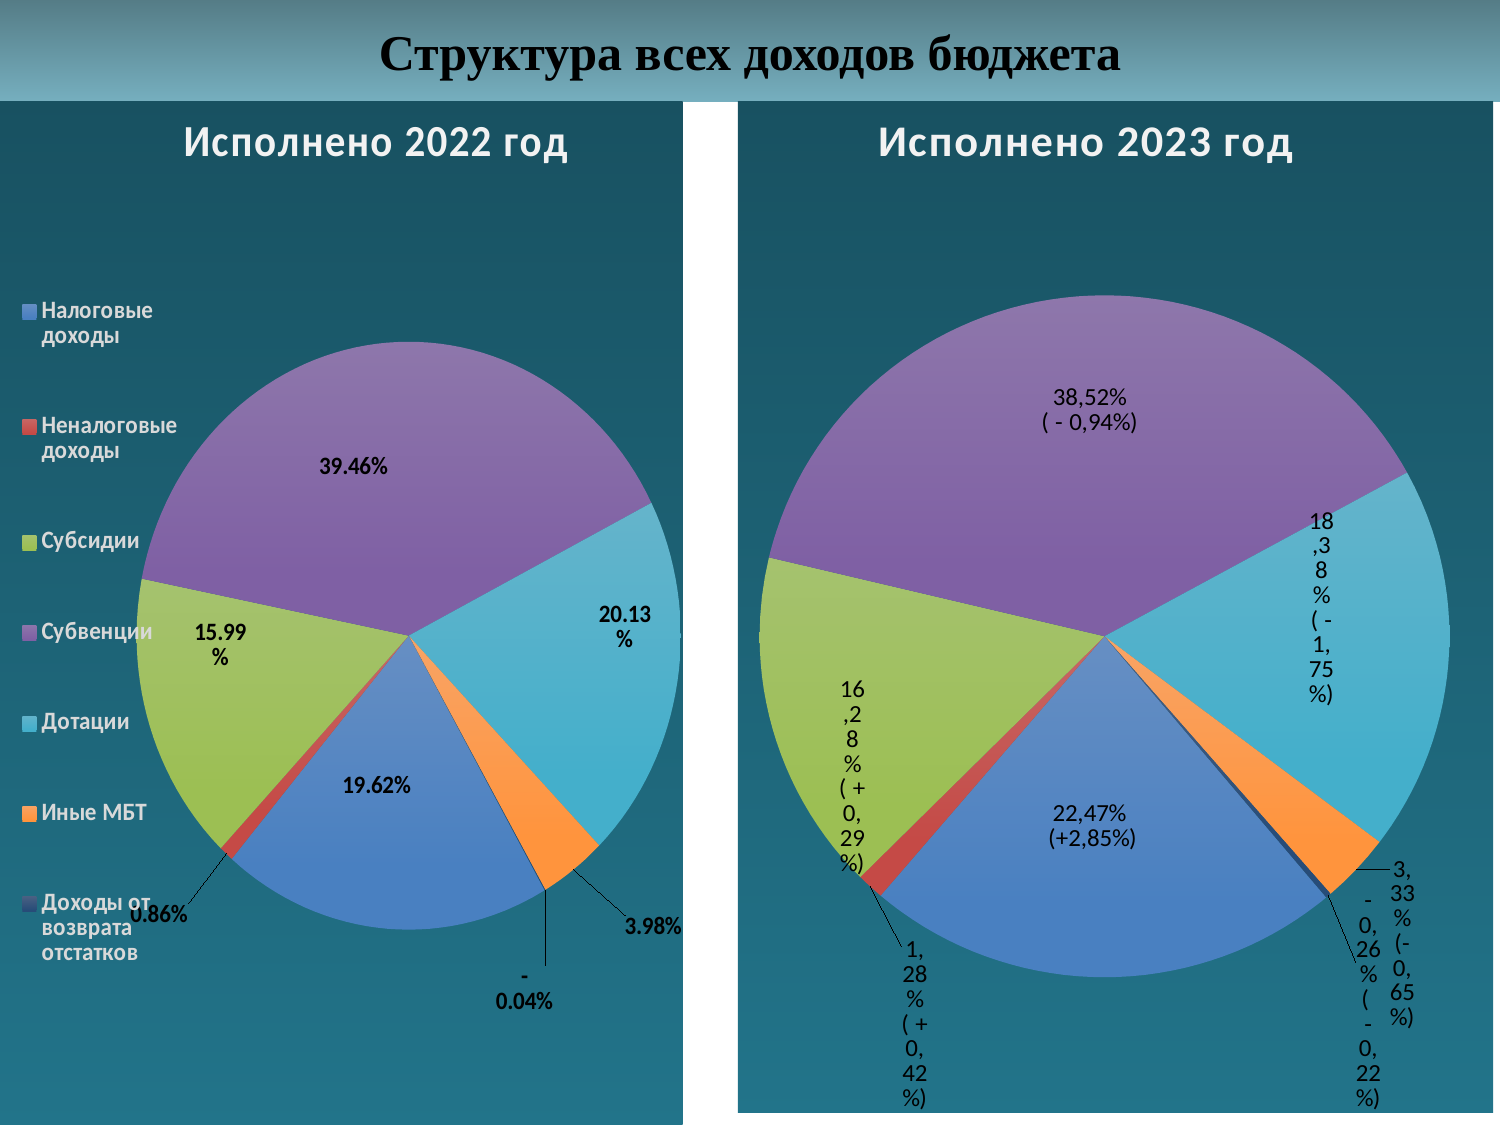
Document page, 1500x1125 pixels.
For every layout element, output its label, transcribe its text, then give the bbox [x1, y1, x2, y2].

title Структура всех доходов бюджета [0, 0, 1500, 102]
chart [0, 101, 1494, 1125]
